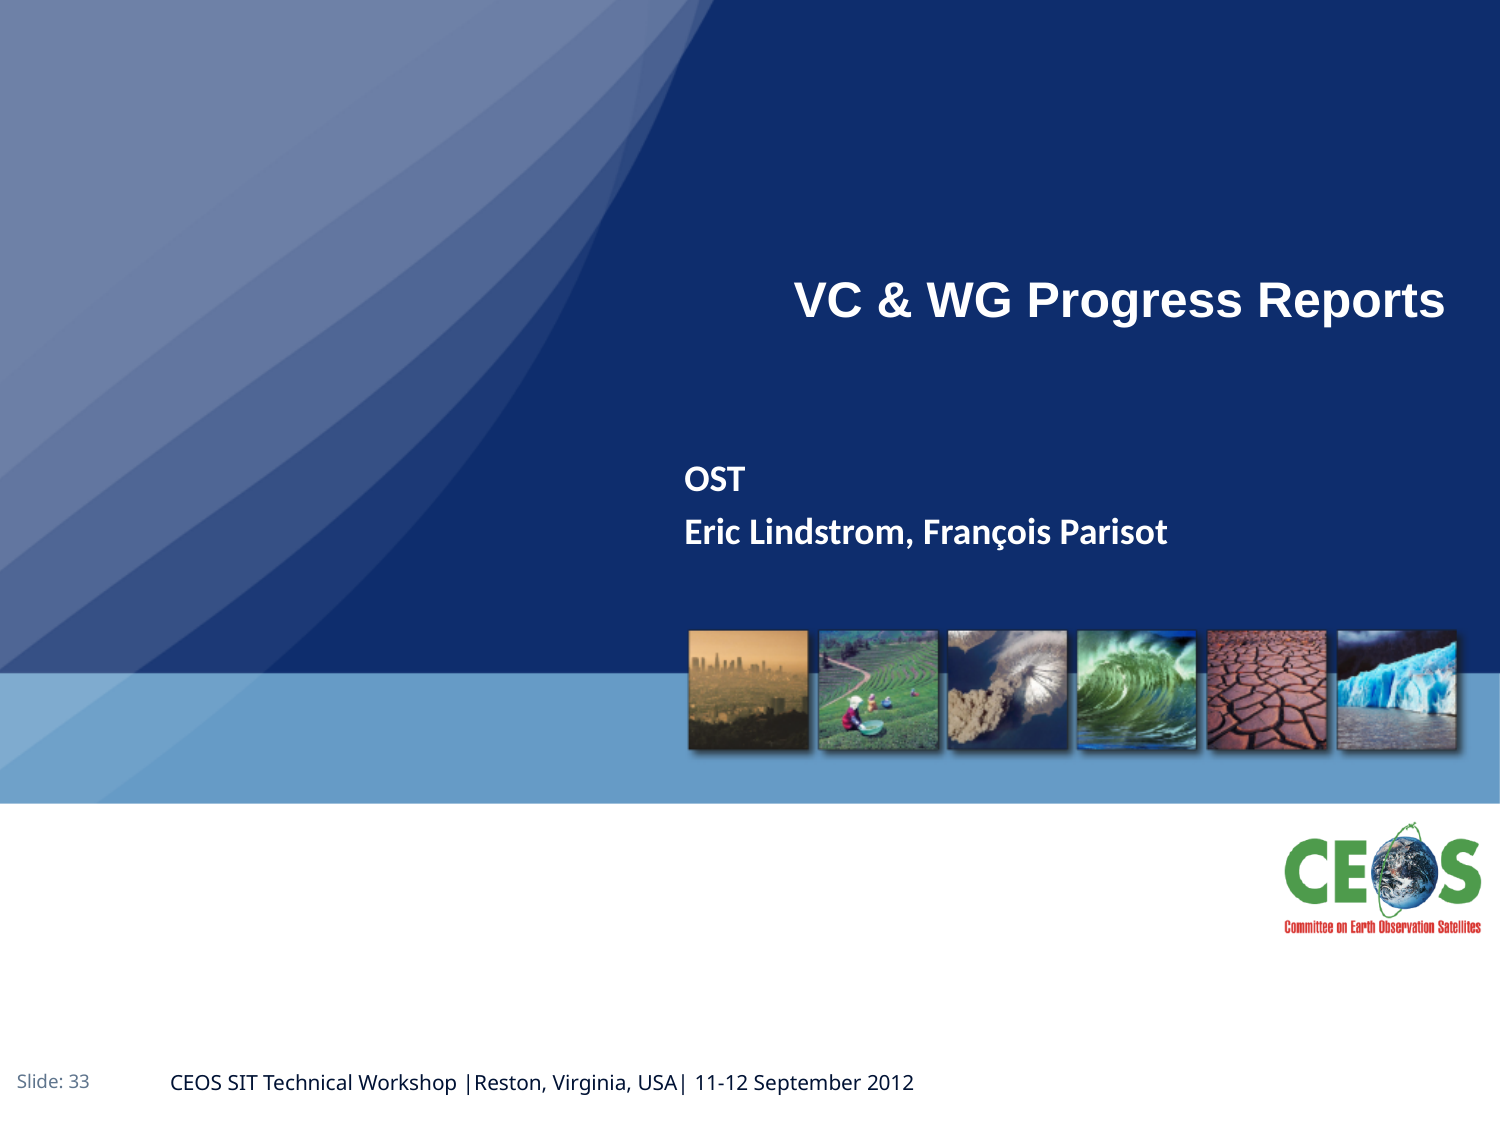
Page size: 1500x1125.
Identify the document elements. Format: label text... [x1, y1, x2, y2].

picture [0, 0, 1500, 1125]
subtitle OST Eric Lindstrom, François Parisot [669, 446, 1462, 627]
title VC & WG Progress Reports [671, 27, 1462, 336]
